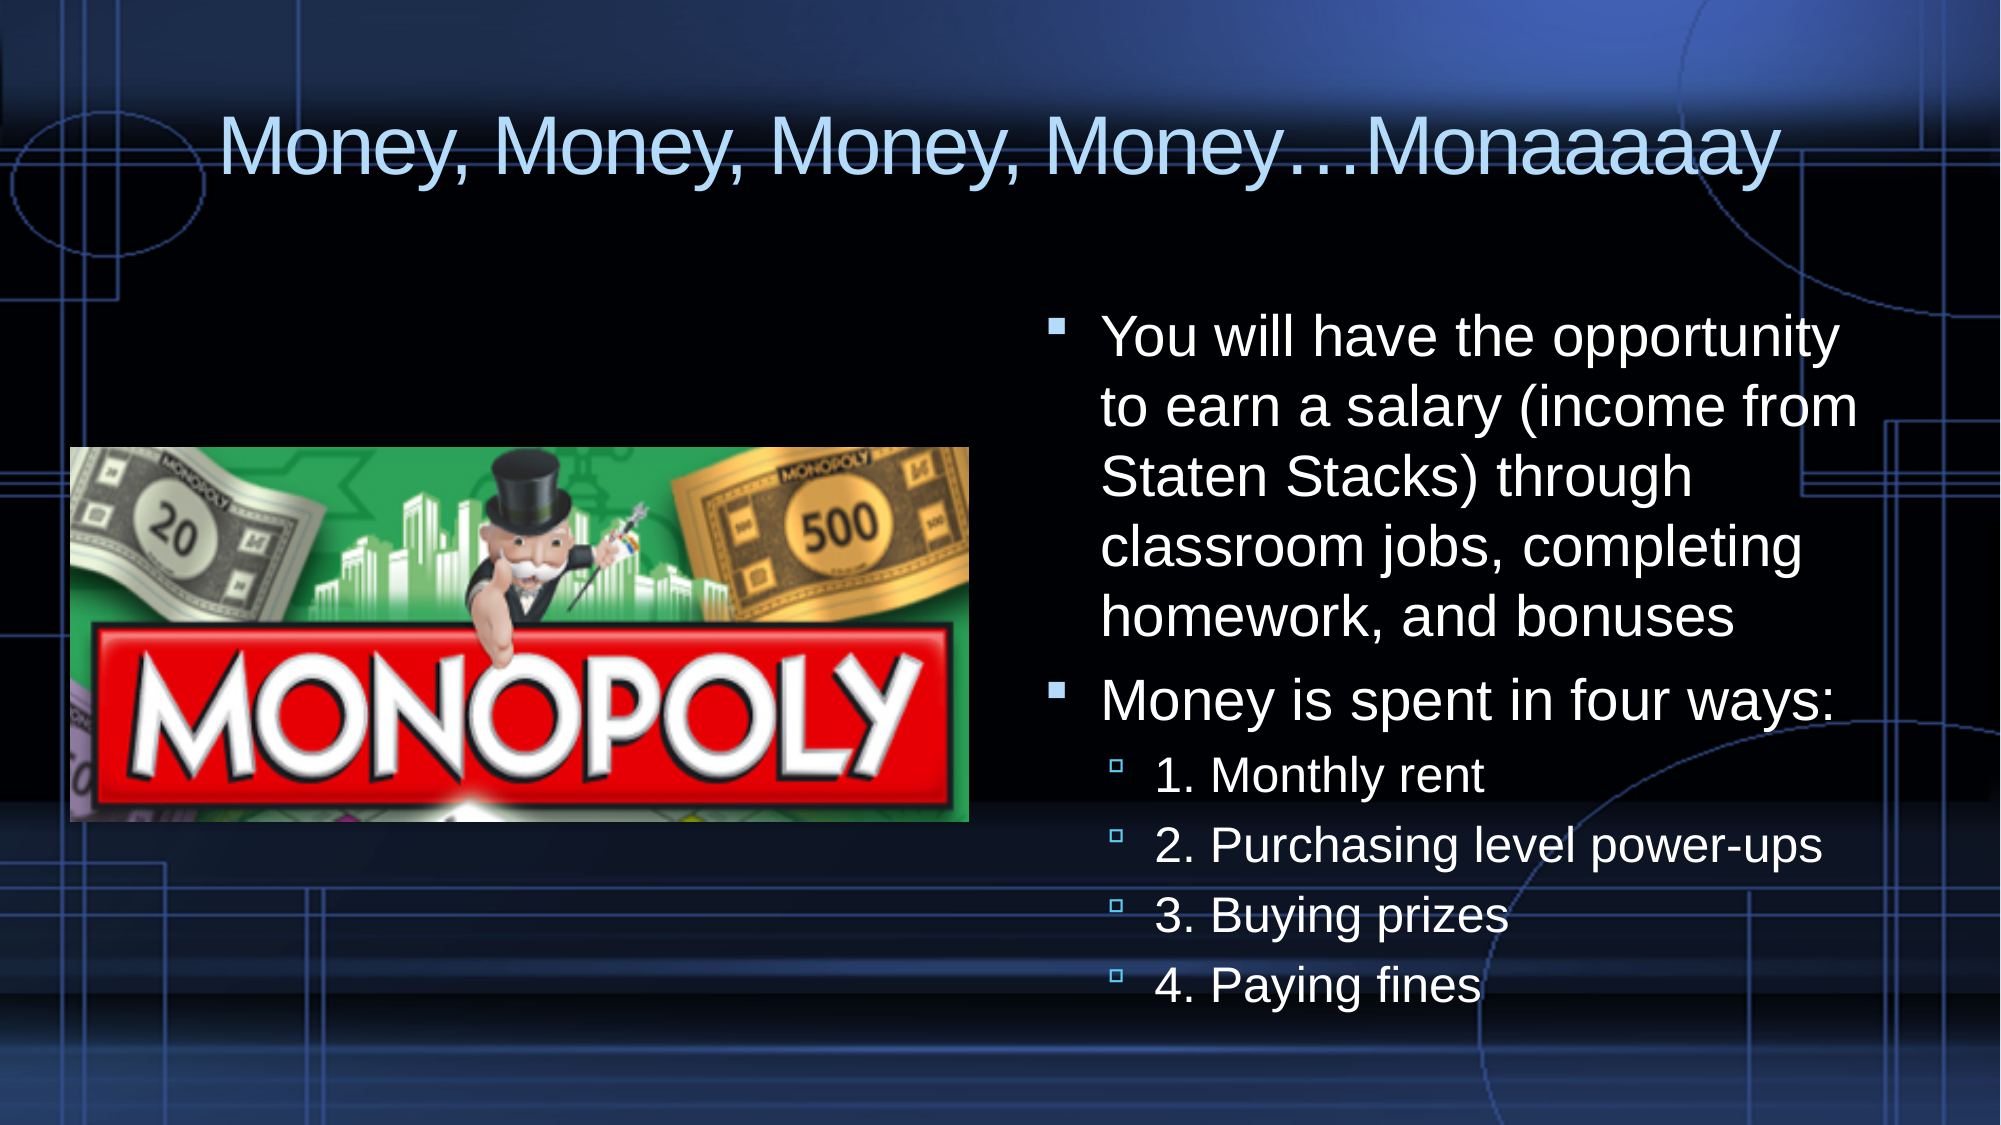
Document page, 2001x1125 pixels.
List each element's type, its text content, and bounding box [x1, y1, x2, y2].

title Money, Money, Money, Money…Monaaaaay [99, 83, 1900, 234]
picture [0, 0, 2001, 1125]
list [70, 447, 970, 823]
list You will have the opportunity to earn a salary (income from Staten Stacks) through classroom jobs, completing homework, and bonuses Money is spent in four ways: 1. Monthly rent 2. Purchasing level power-ups 3. Buying prizes 4. Paying fines [1018, 290, 1902, 1033]
